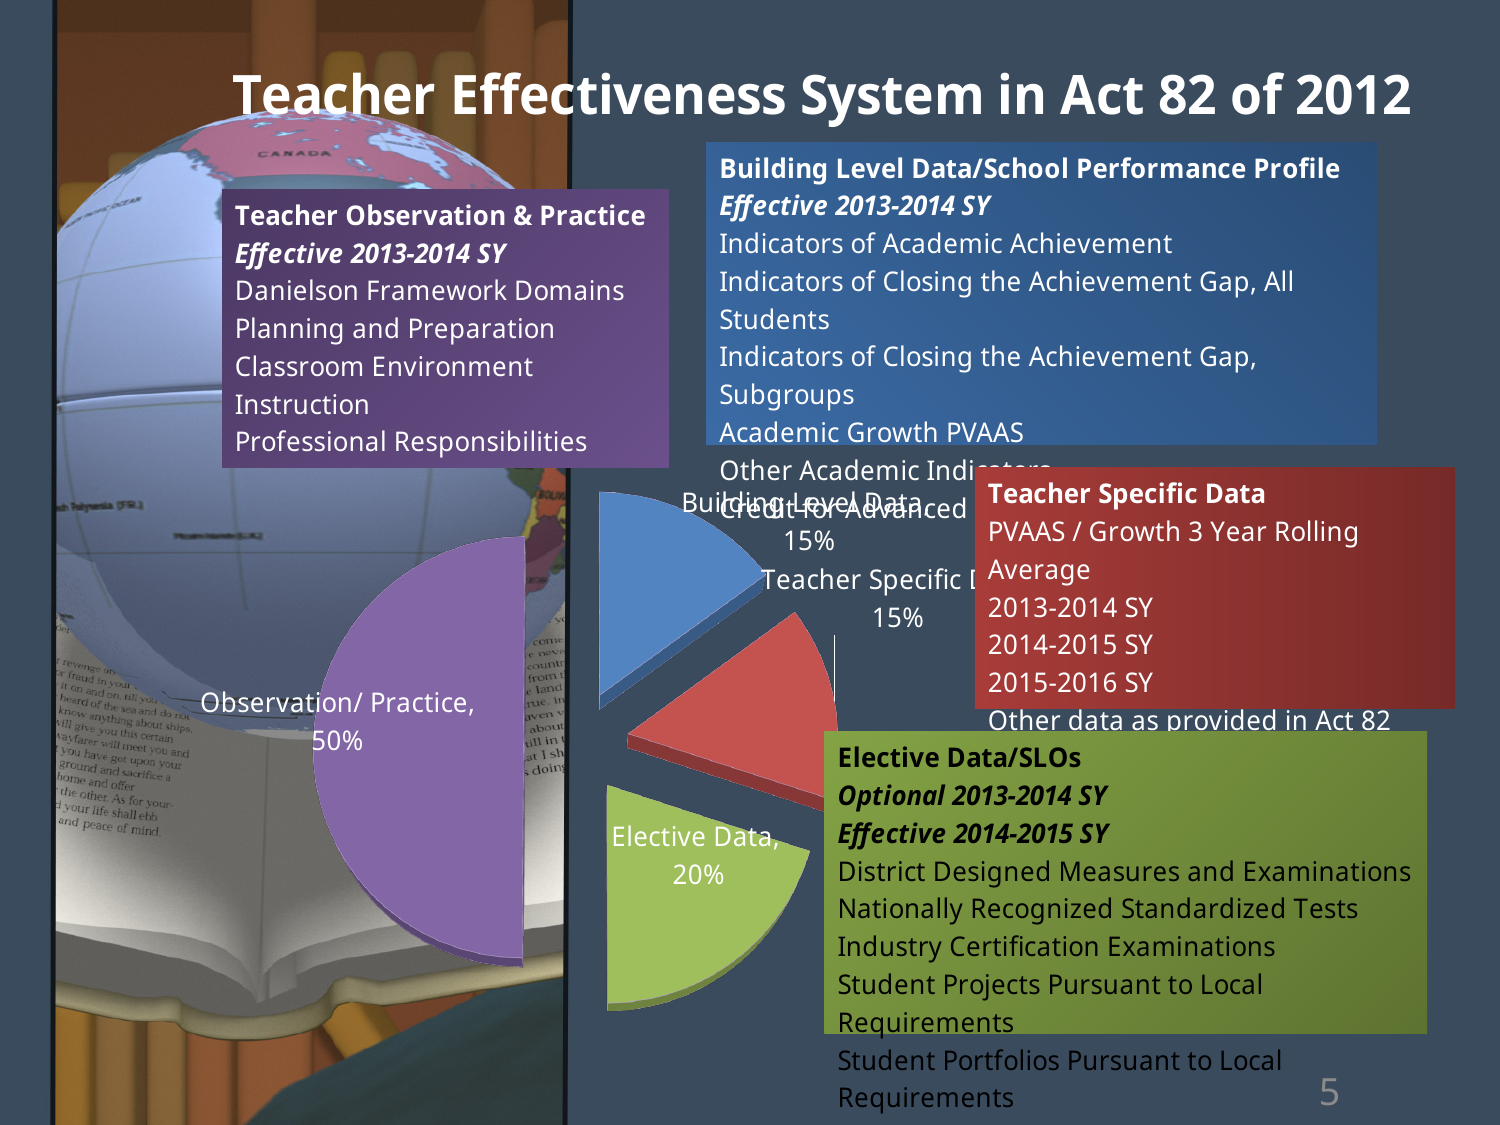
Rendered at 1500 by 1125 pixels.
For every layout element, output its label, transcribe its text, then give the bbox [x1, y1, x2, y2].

chart [37, 49, 1459, 1115]
slide_number 5 [1304, 1060, 1500, 1125]
picture [0, 0, 1500, 1125]
